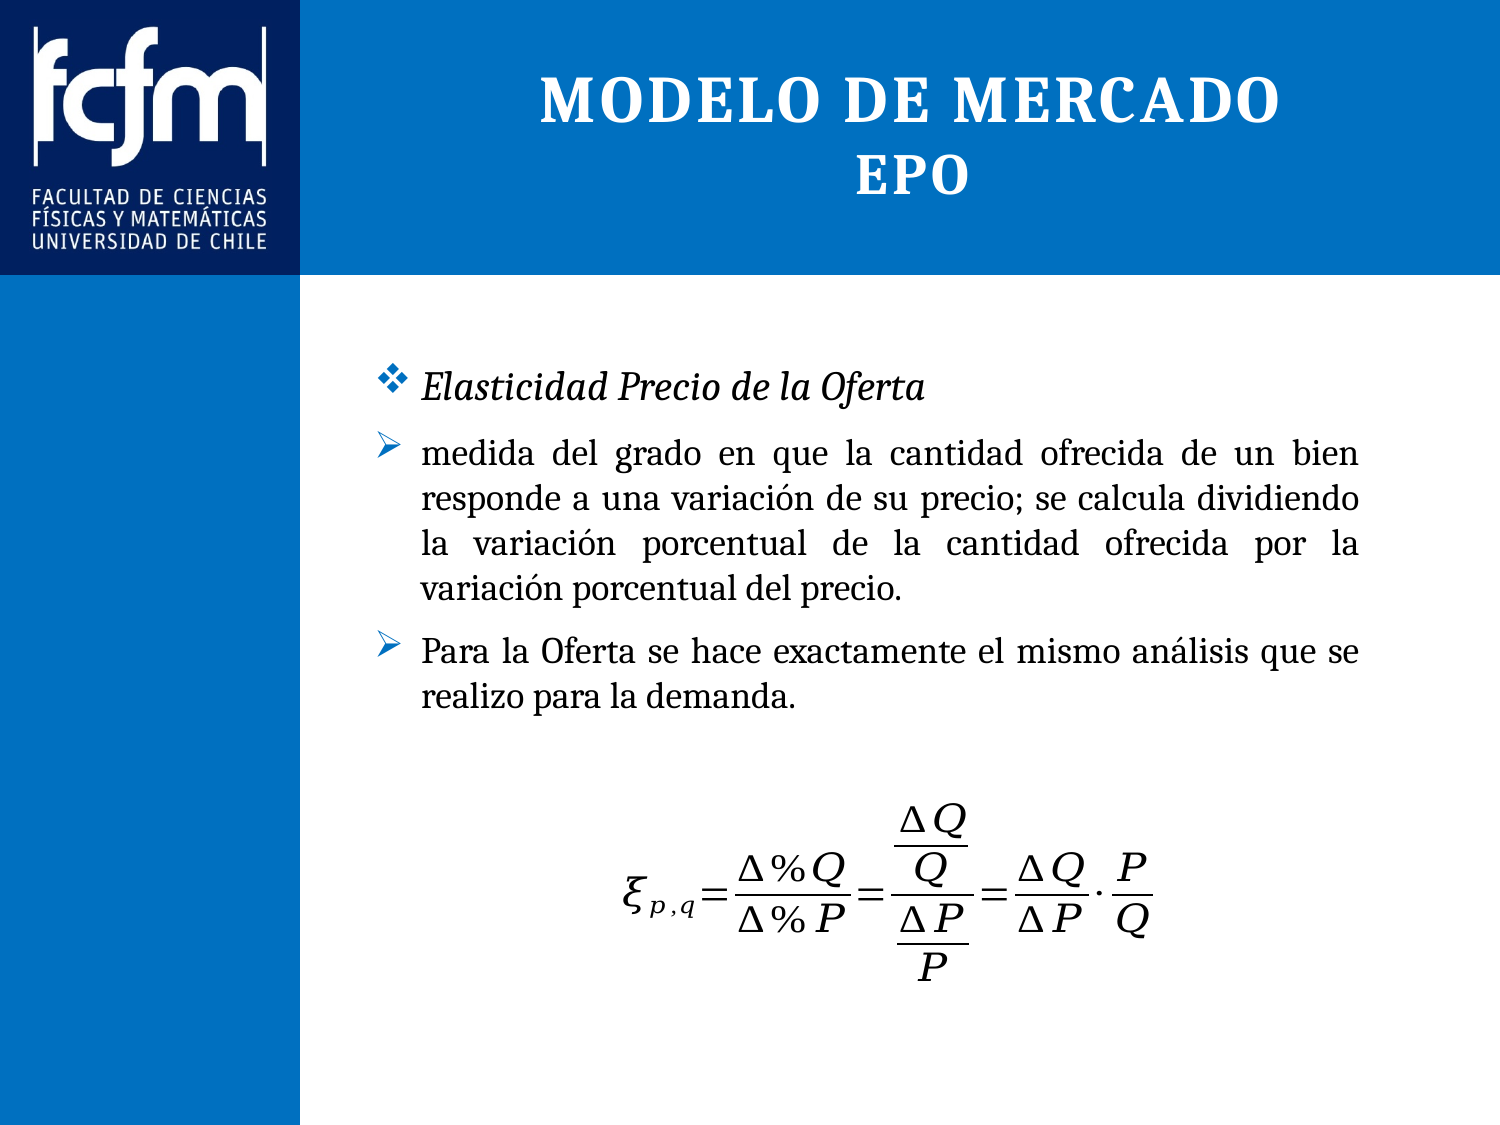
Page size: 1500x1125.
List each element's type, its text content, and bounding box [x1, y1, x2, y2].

text_box Elasticidad Precio de la Oferta medida del grado en que la cantidad ofrecida de un bien responde a una variación de su precio; se calcula dividiendo la variación porcentual de la cantidad ofrecida por la variación porcentual del precio. Para la Oferta se hace exactamente el mismo análisis que se realizo para la demanda. [359, 351, 1376, 724]
title MODELO DE MERCADO EPO [399, 37, 1425, 225]
picture [29, 18, 272, 254]
